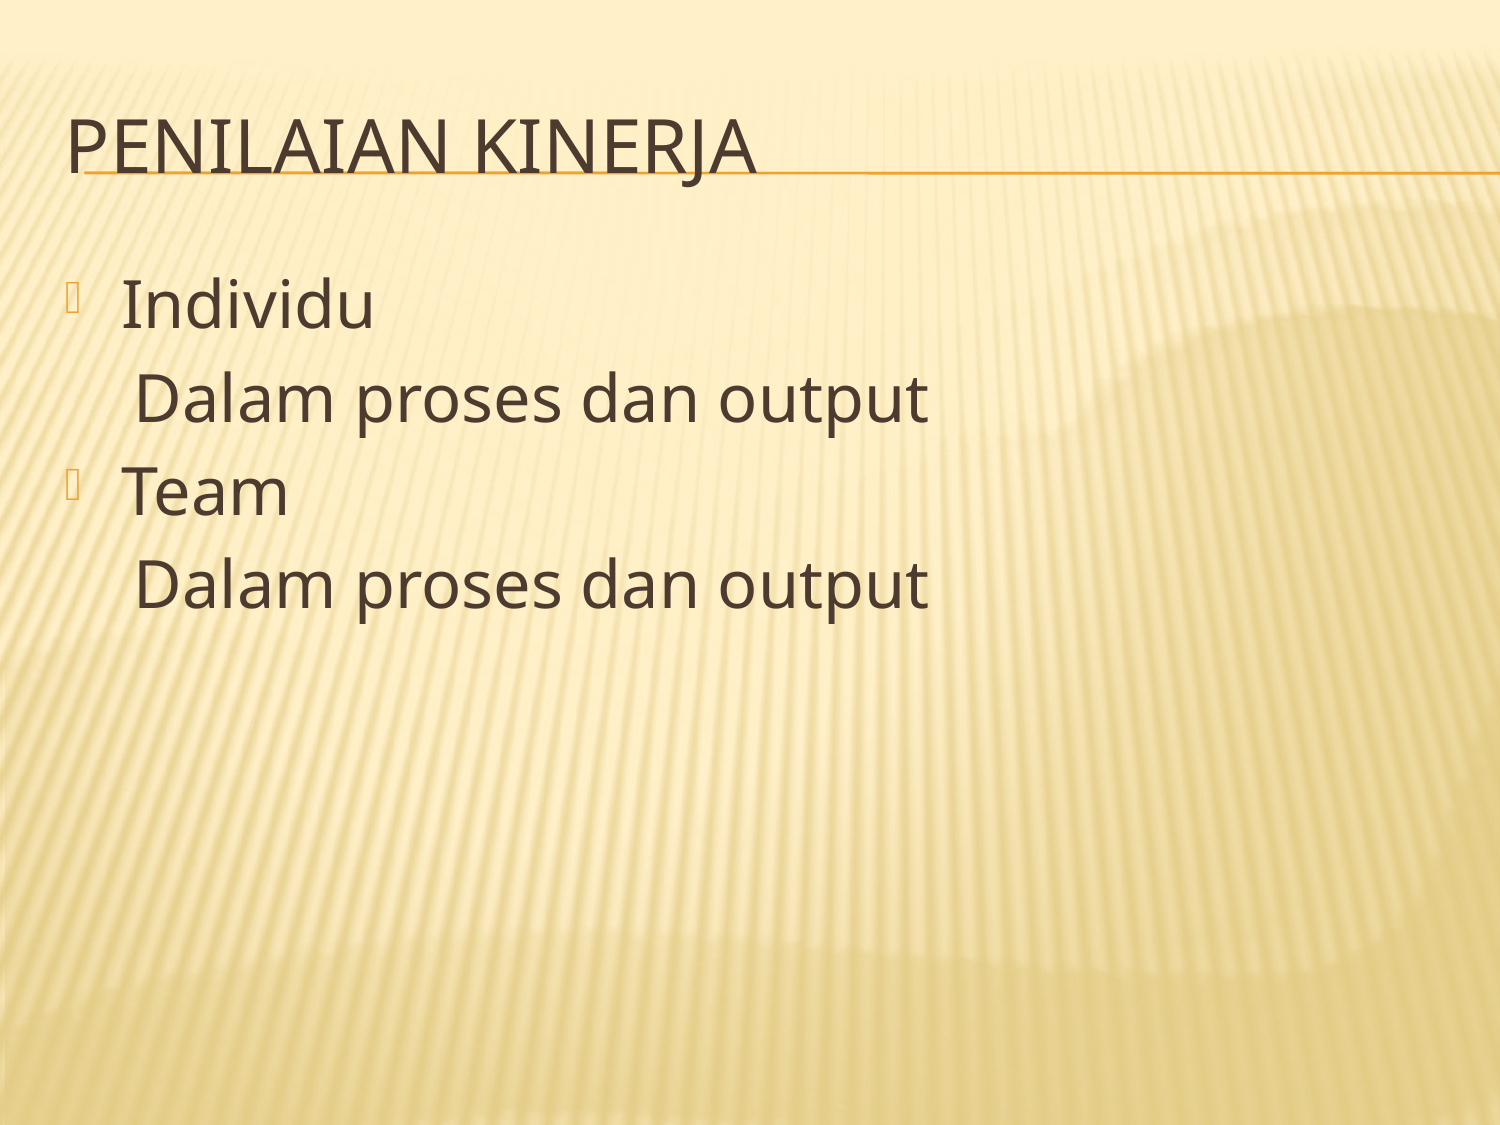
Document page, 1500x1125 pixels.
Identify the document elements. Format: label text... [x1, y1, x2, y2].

title Penilaian Kinerja [50, 75, 1475, 213]
list Individu Dalam proses dan output Team Dalam proses dan output [50, 254, 1475, 998]
